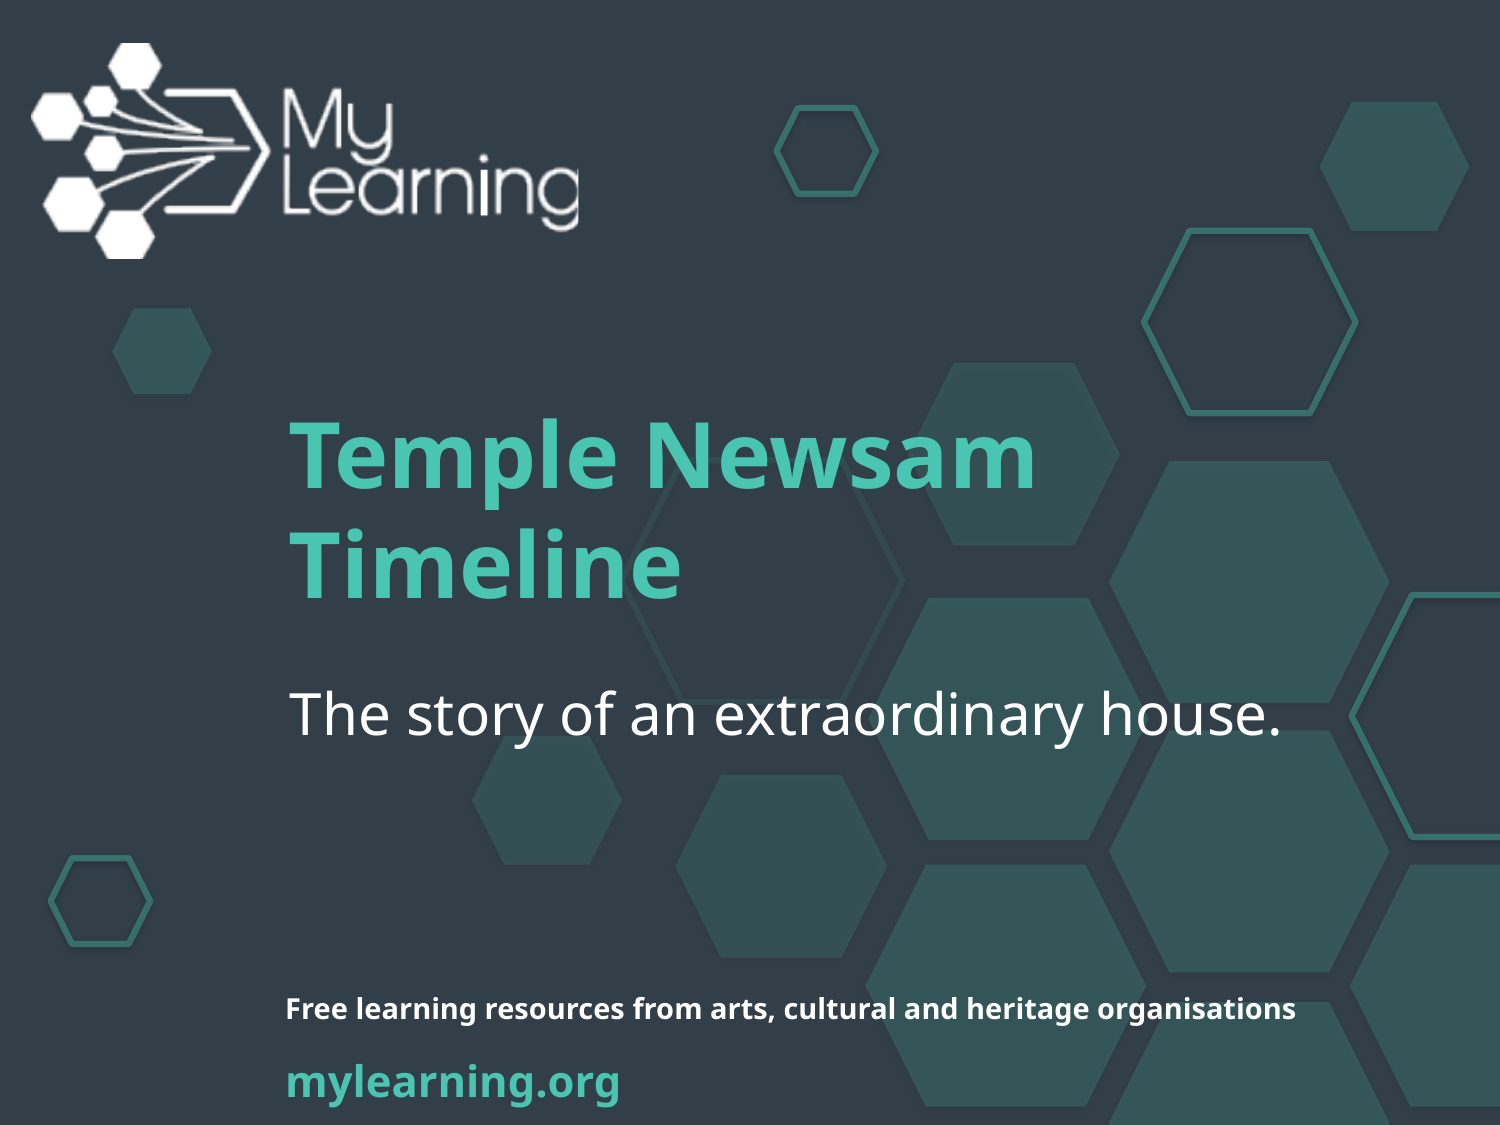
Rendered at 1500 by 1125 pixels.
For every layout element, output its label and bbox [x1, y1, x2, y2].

picture [30, 43, 579, 259]
text_box [50, 101, 1500, 1125]
